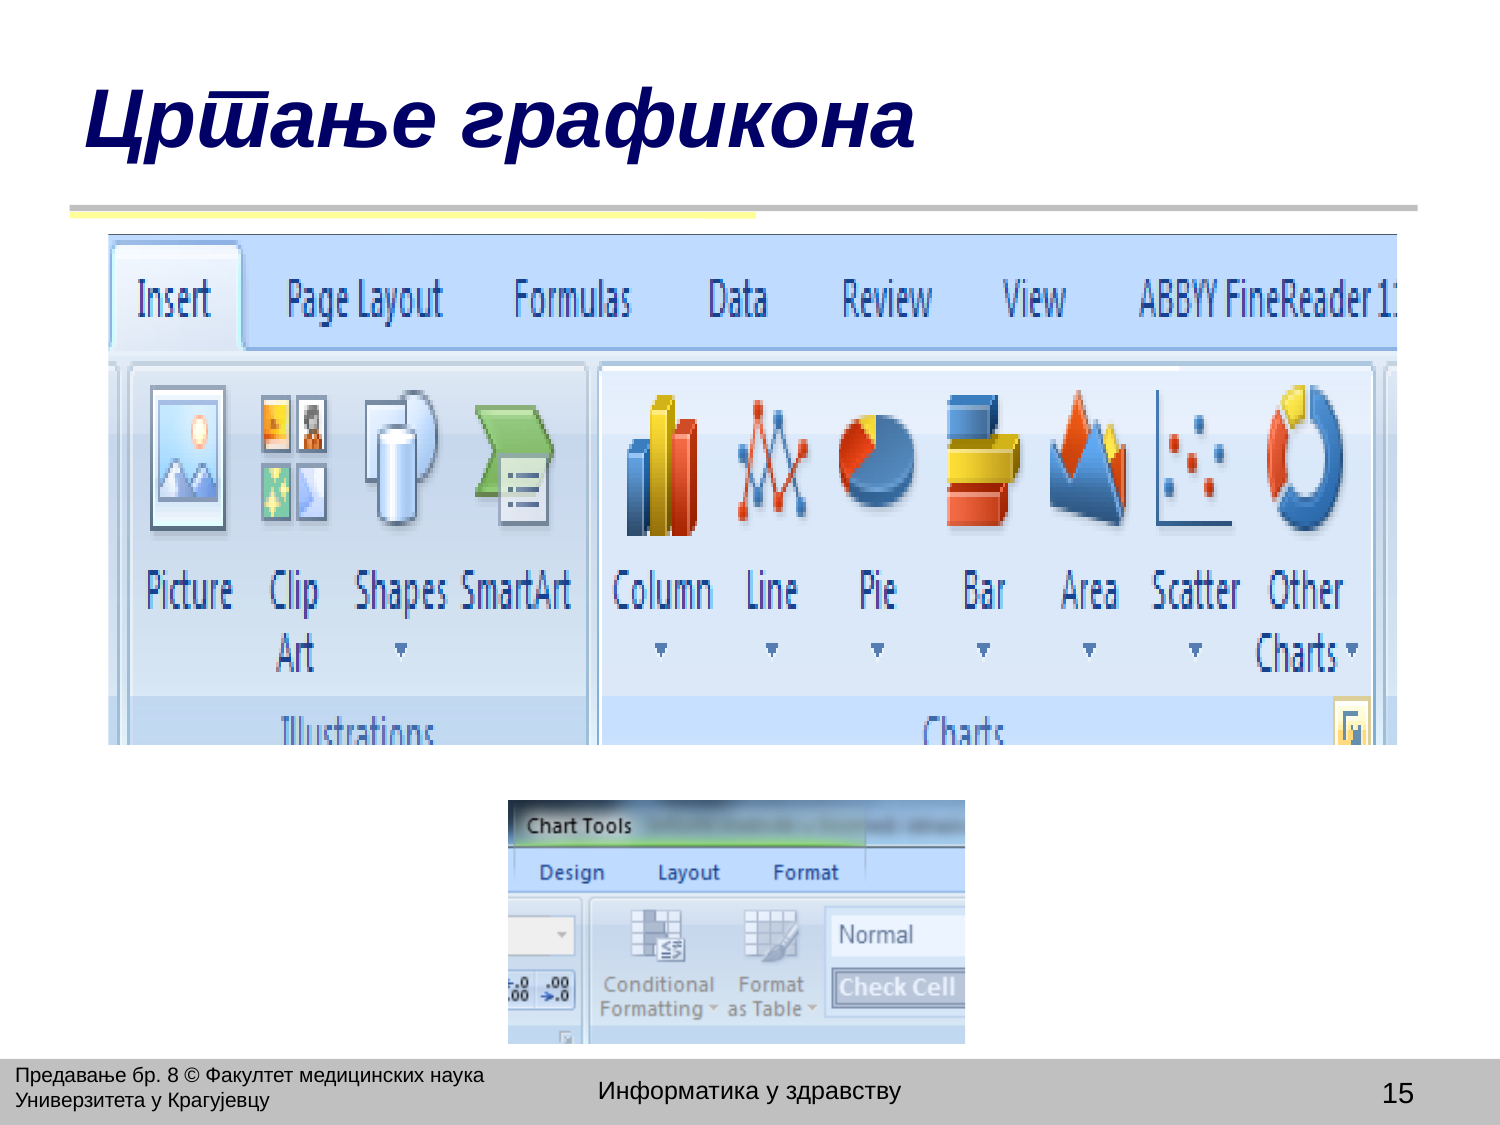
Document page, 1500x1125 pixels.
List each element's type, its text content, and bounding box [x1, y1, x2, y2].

slide_number Предавање бр. 8 © Факултет медицинских наука Универзитета у Крагујевцу [0, 1053, 626, 1108]
picture [108, 234, 1398, 745]
title Цртање графикона [69, 19, 1426, 208]
slide_number 15 [1079, 1066, 1430, 1125]
picture [507, 800, 966, 1044]
footer Информатика у здравству [512, 1066, 988, 1125]
